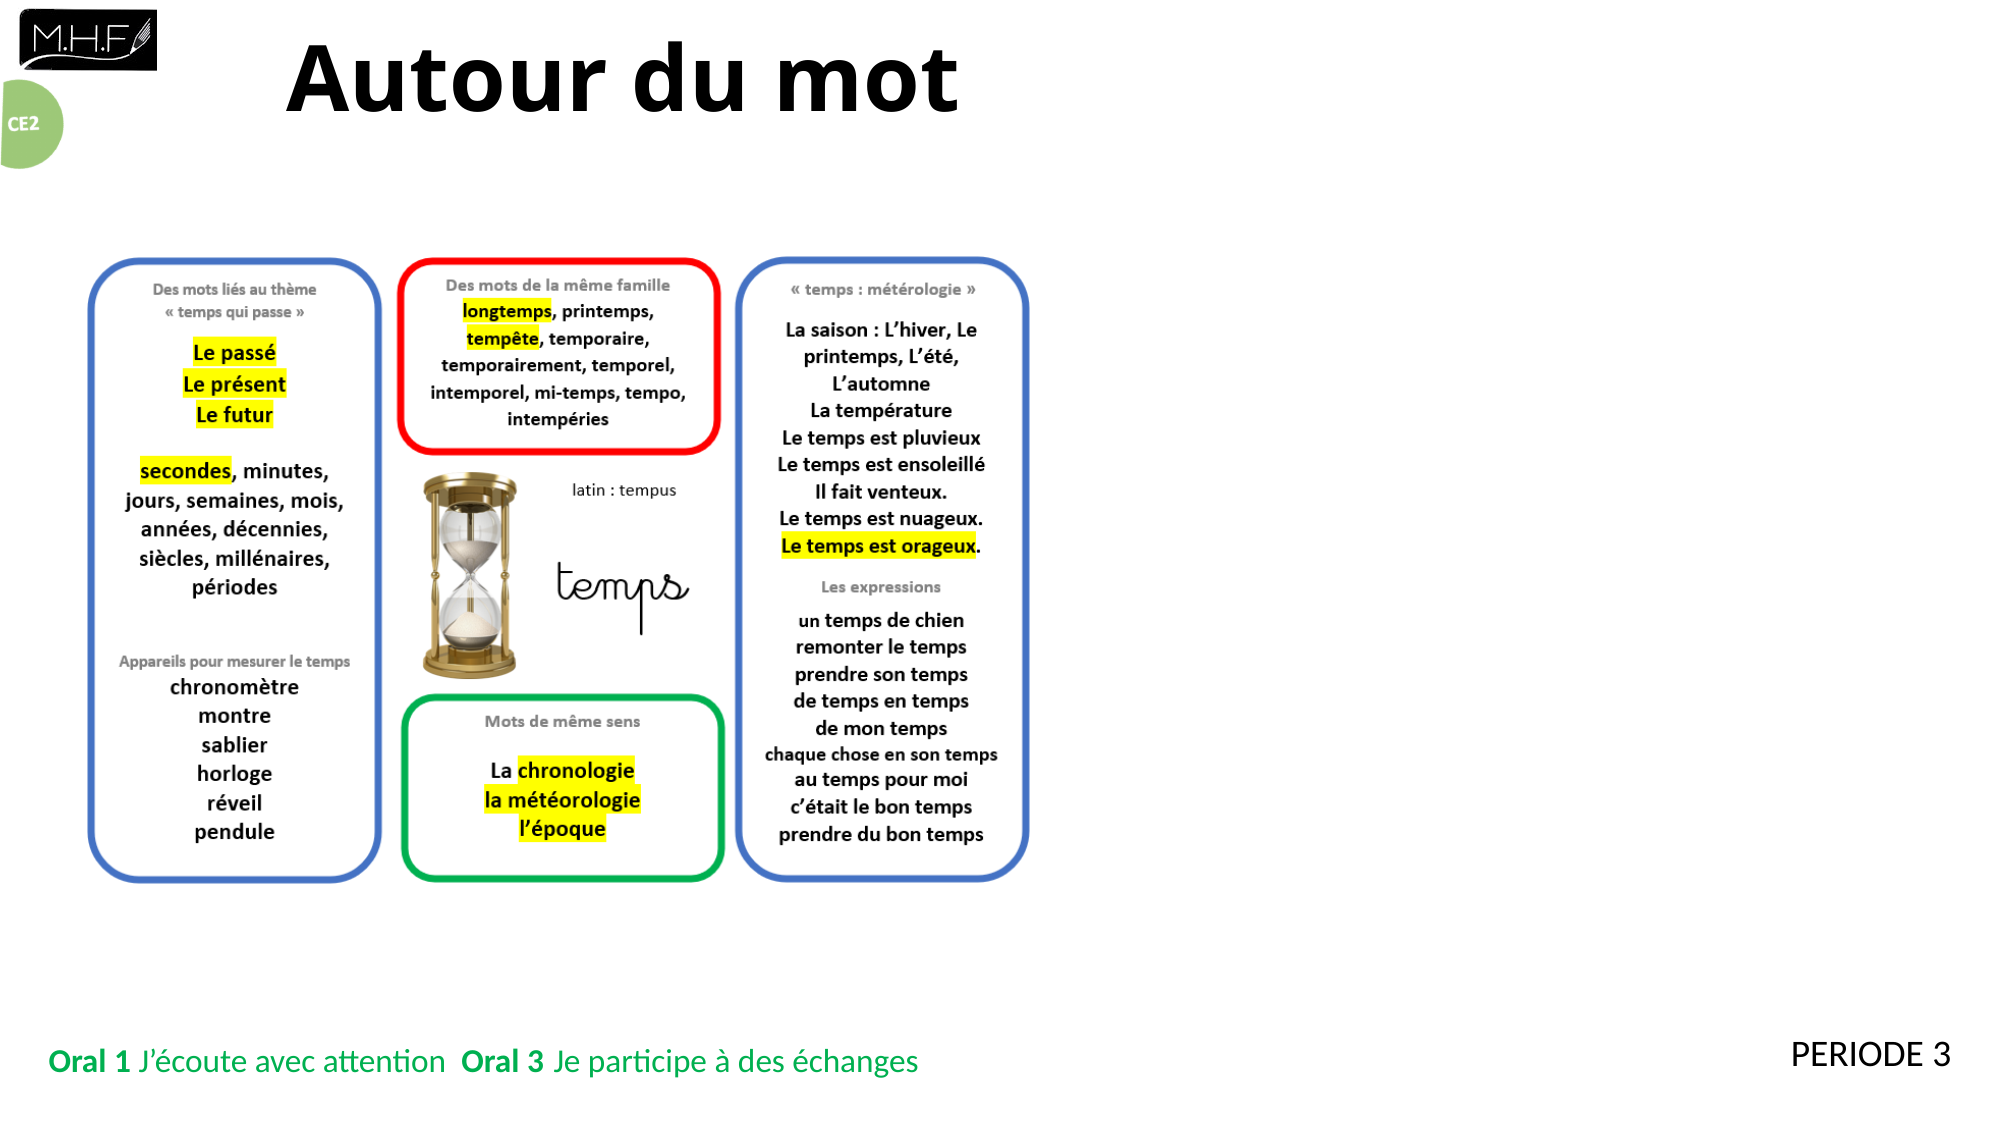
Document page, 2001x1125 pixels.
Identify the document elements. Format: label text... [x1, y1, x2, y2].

title Autour du mot [271, 7, 1818, 156]
picture [84, 251, 1034, 889]
picture [0, 7, 157, 207]
text_box PERIODE 3 [1362, 1021, 1967, 1082]
text_box Oral 1 J’écoute avec attention Oral 3 Je participe à des échanges [33, 1023, 1034, 1088]
